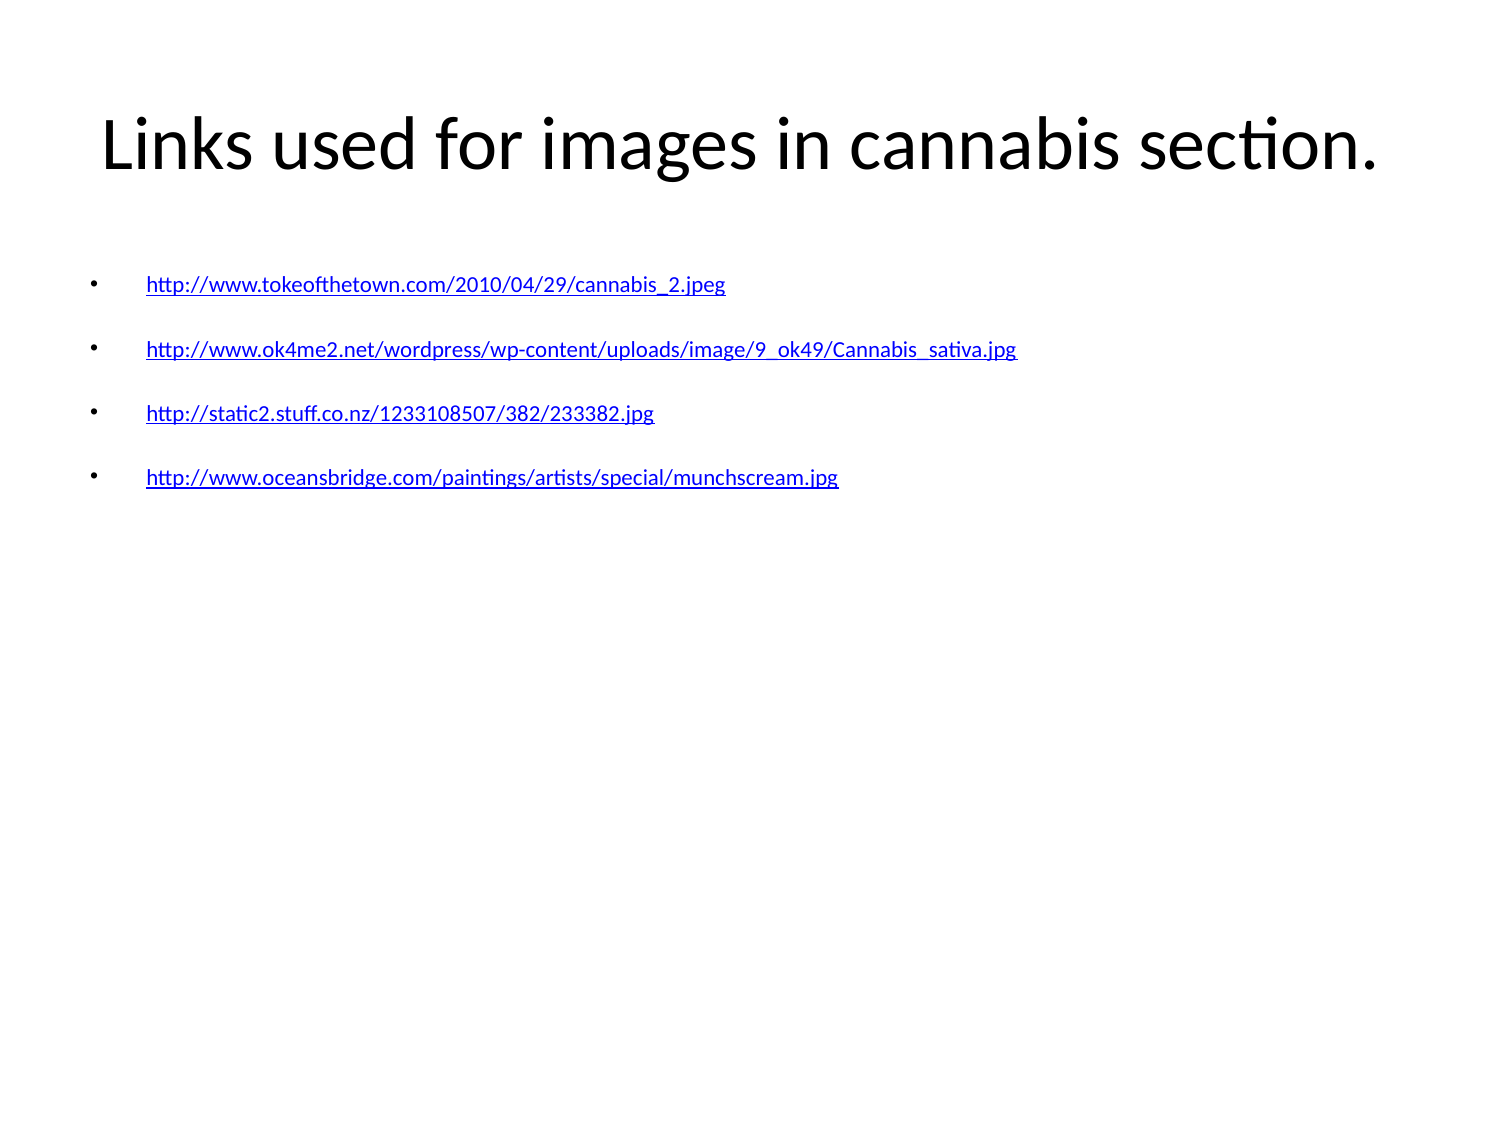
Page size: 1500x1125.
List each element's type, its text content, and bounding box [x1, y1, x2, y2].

list http://www.tokeofthetown.com/2010/04/29/cannabis_2.jpeg http://www.ok4me2.net/wordpress/wp-content/uploads/image/9_ok49/Cannabis_sativa.jpg http://static2.stuff.co.nz/1233108507/382/233382.jpg http://www.oceansbridge.com/paintings/artists/special/munchscream.jpg [75, 262, 1425, 1005]
title Links used for images in cannabis section. [75, 45, 1425, 233]
